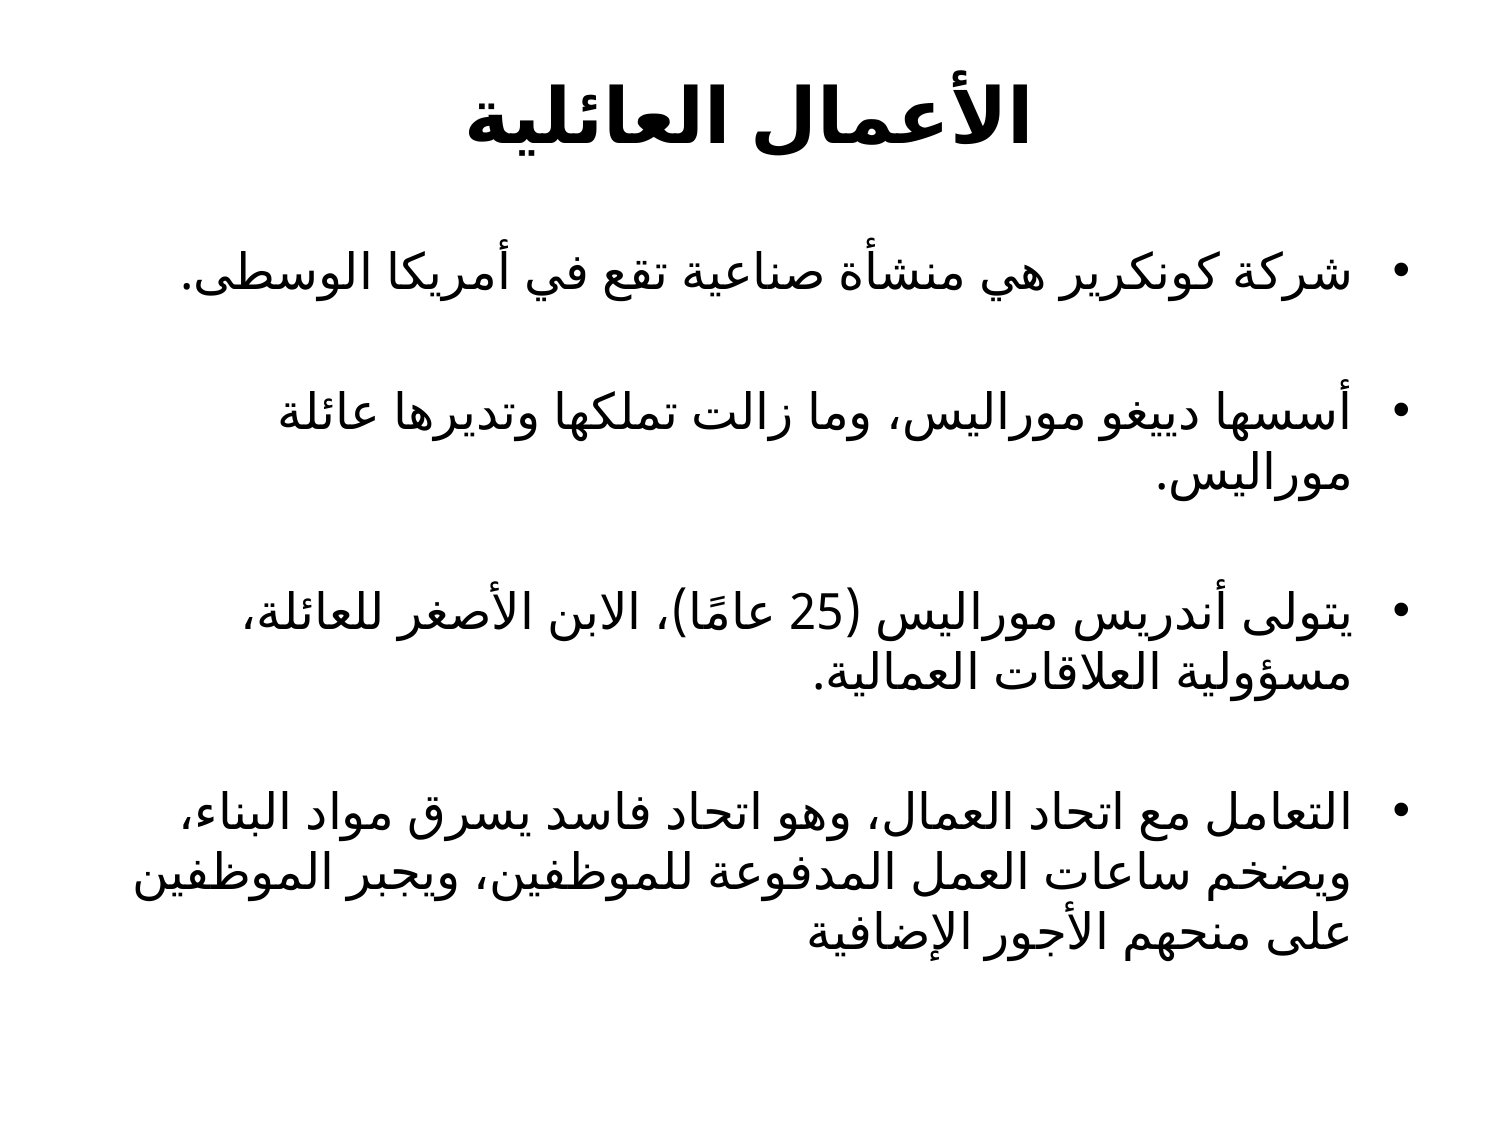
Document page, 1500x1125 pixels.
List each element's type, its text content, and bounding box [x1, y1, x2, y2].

title الأعمال العائلية [75, 19, 1425, 207]
list شركة كونكرير هي منشأة صناعية تقع في أمريكا الوسطى. أسسها دييغو موراليس، وما زالت تملكها وتديرها عائلة موراليس. يتولى أندريس موراليس (25 عامًا)، الابن الأصغر للعائلة، مسؤولية العلاقات العمالية. التعامل مع اتحاد العمال، وهو اتحاد فاسد يسرق مواد البناء، ويضخم ساعات العمل المدفوعة للموظفين، ويجبر الموظفين على منحهم الأجور الإضافية [75, 231, 1425, 975]
